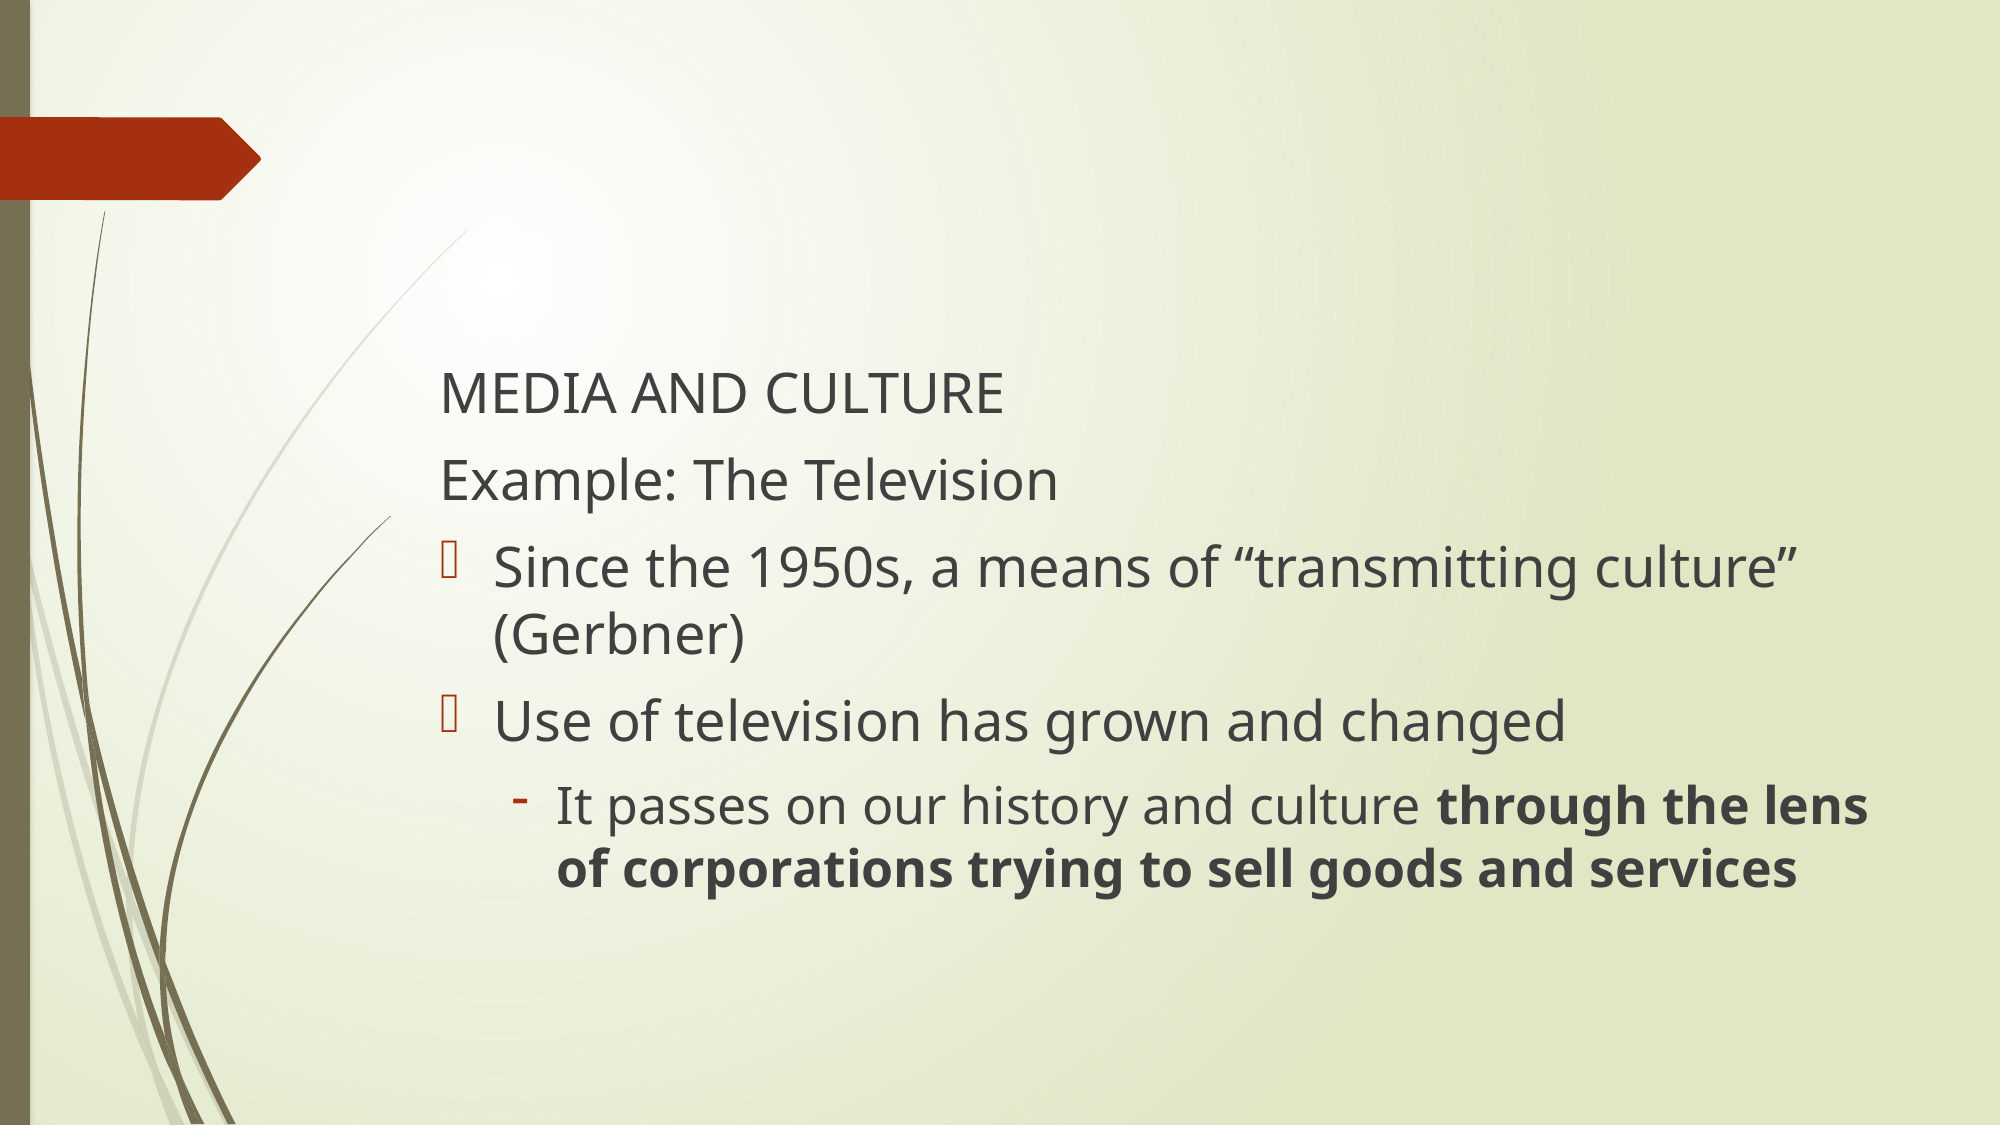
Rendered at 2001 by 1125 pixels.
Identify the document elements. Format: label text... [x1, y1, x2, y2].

list MEDIA AND CULTURE Example: The Television Since the 1950s, a means of “transmitting culture” (Gerbner) Use of television has grown and changed It passes on our history and culture through the lens of corporations trying to sell goods and services [424, 350, 1888, 970]
